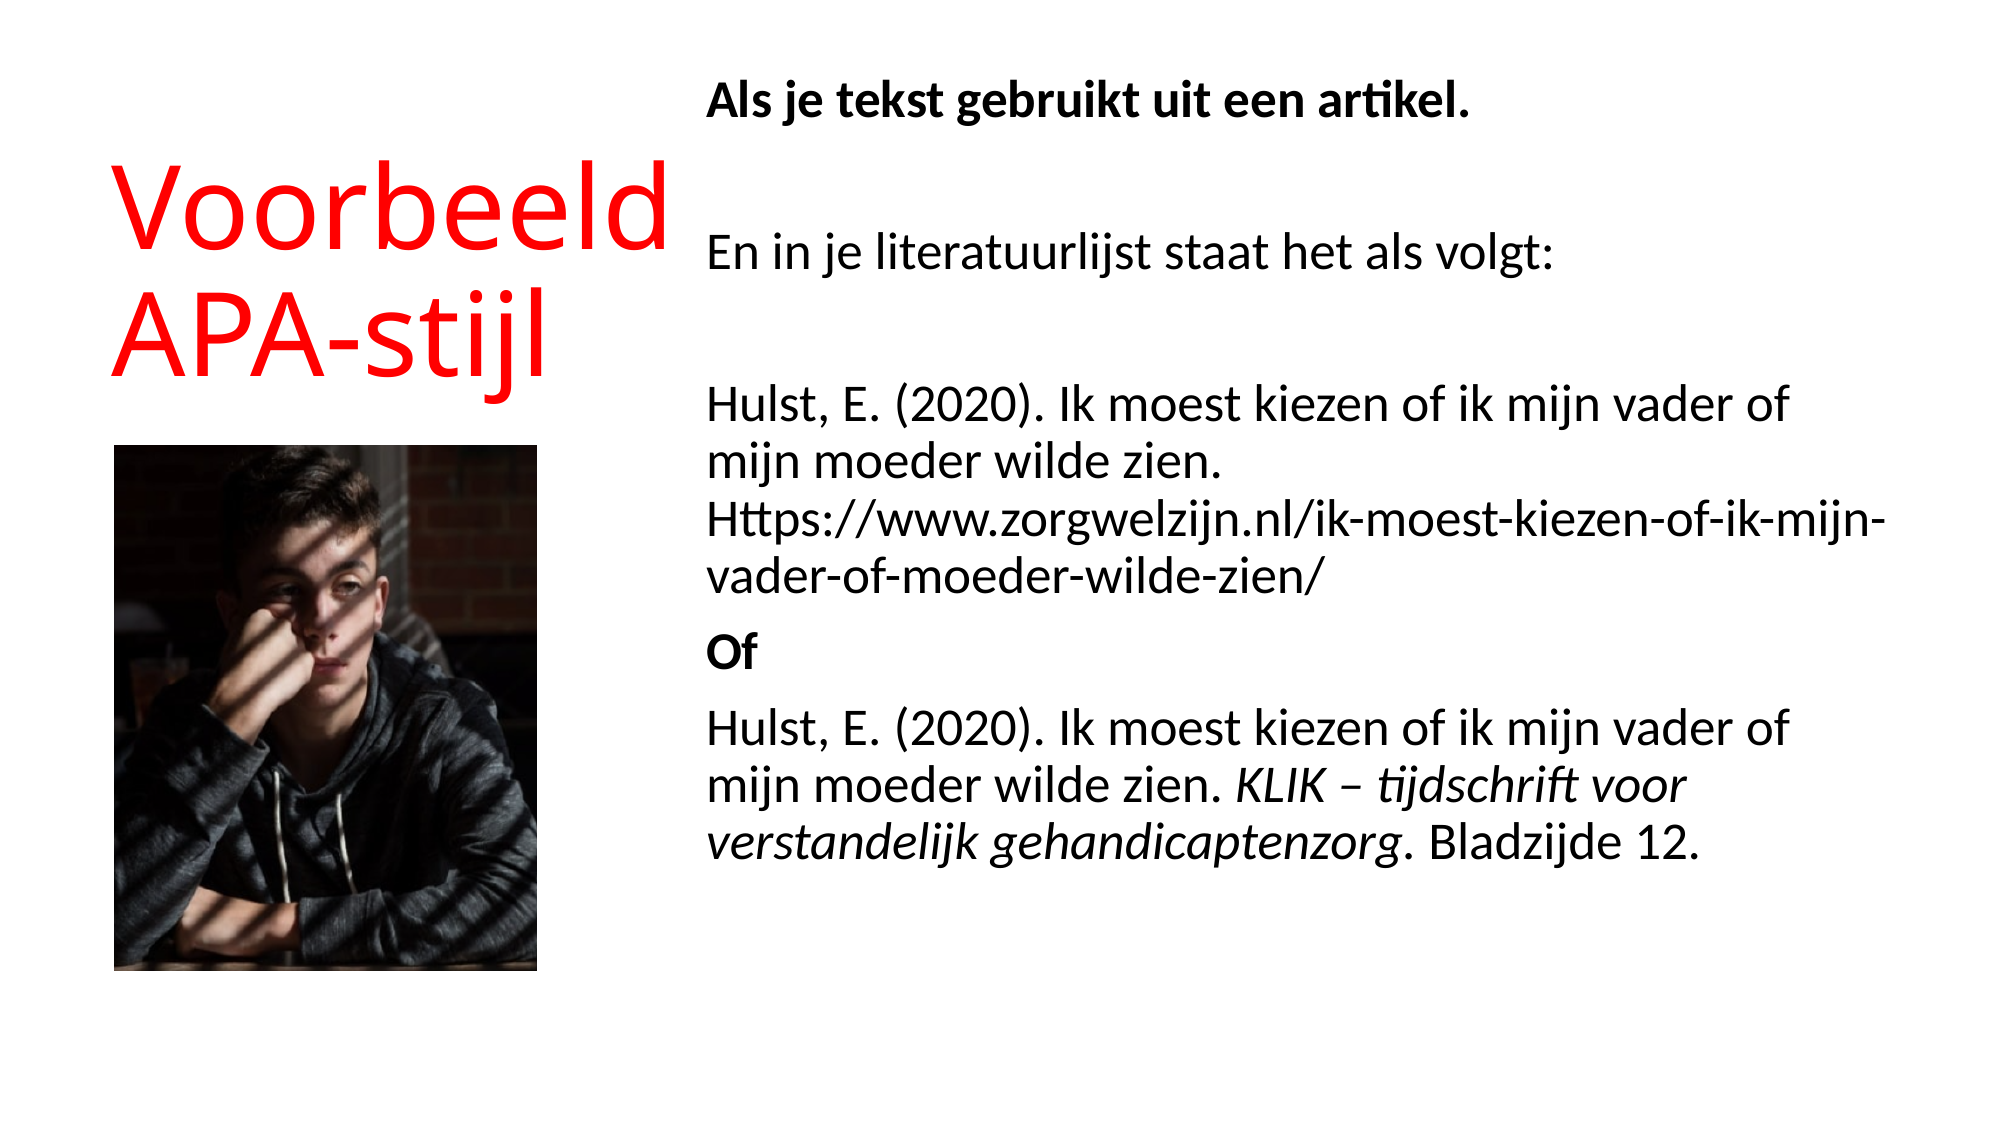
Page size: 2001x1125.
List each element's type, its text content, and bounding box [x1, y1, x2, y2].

list Als je tekst gebruikt uit een artikel. En in je literatuurlijst staat het als volgt: Hulst, E. (2020). Ik moest kiezen of ik mijn vader of mijn moeder wilde zien. Https://www.zorgwelzijn.nl/ik-moest-kiezen-of-ik-mijn-vader-of-moeder-wilde-zien/ Of Hulst, E. (2020). Ik moest kiezen of ik mijn vader of mijn moeder wilde zien. KLIK – tijdschrift voor verstandelijk gehandicaptenzorg. Bladzijde 12. [690, 64, 1904, 884]
picture [114, 445, 537, 973]
title Voorbeeld APA-stijl [96, 0, 722, 691]
